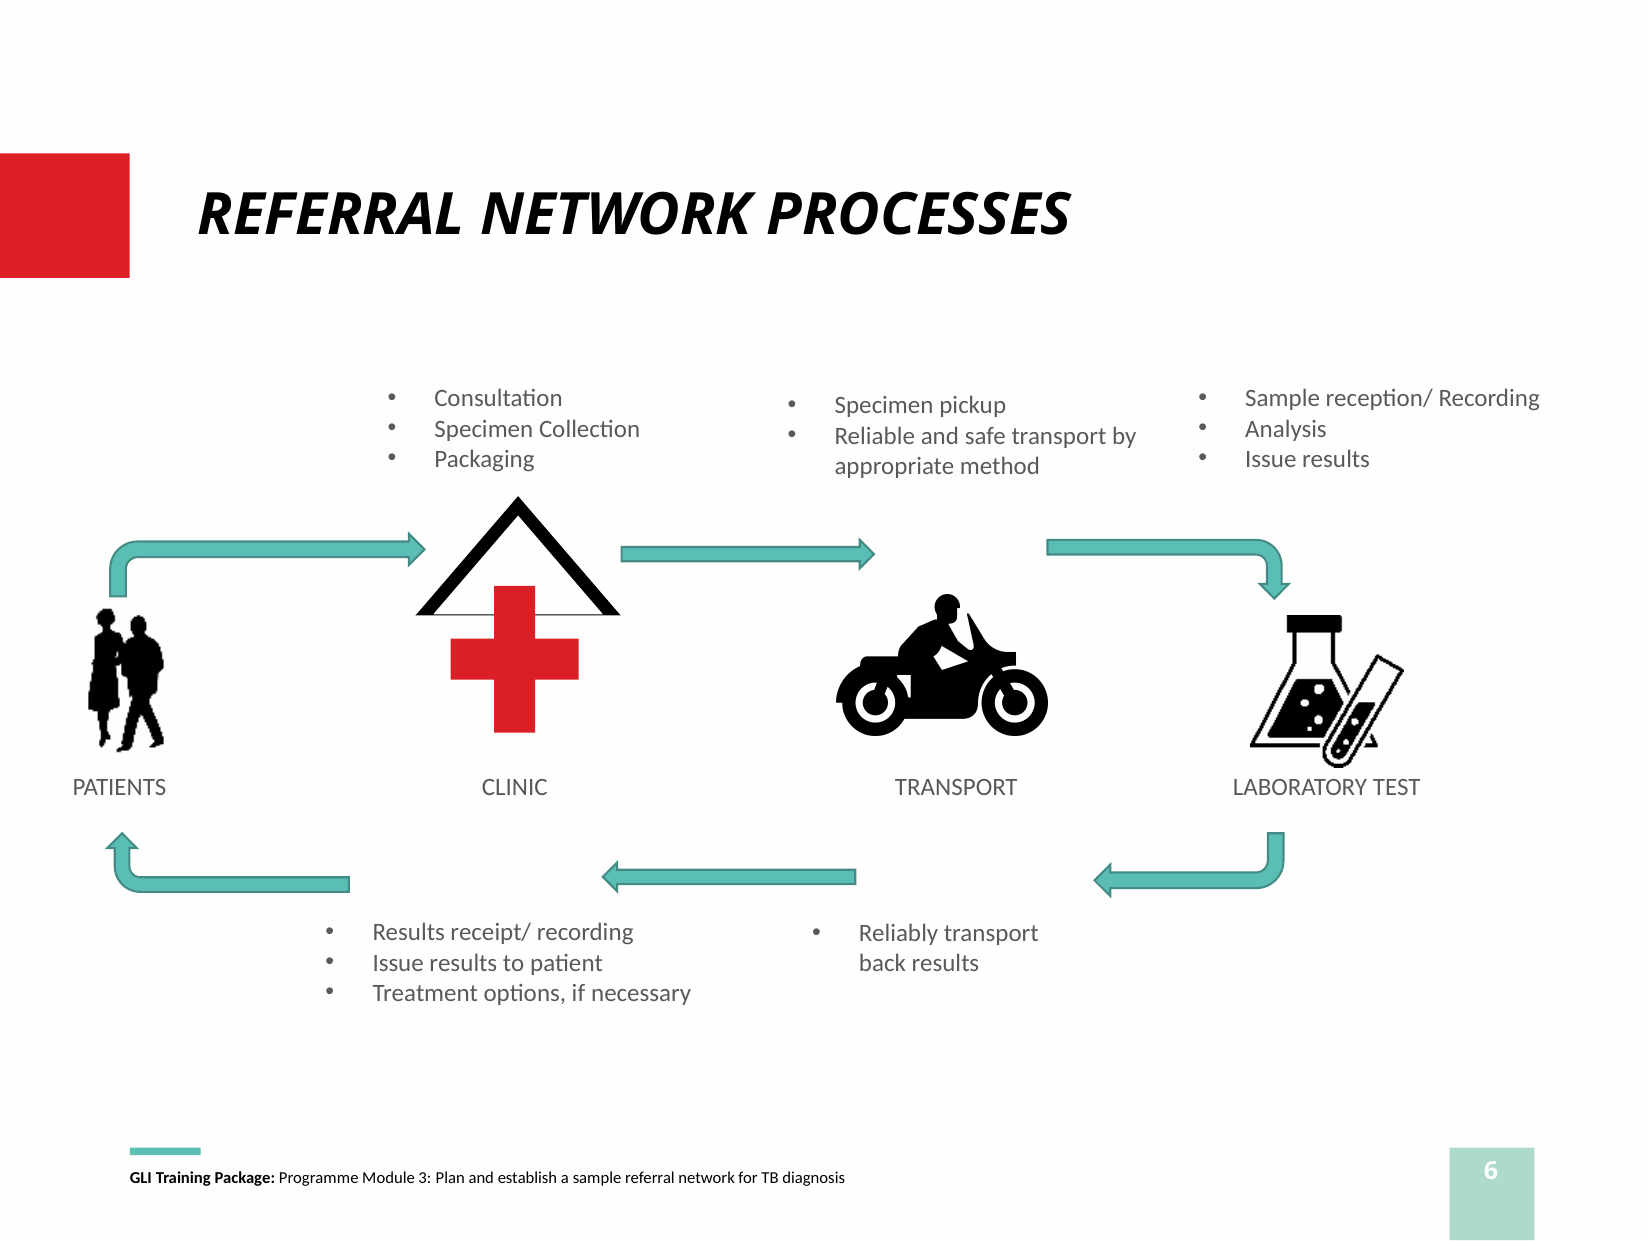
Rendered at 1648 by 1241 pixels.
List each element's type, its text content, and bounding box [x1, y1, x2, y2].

text_box Consultation Specimen Collection Packaging [372, 374, 663, 480]
text_box [640, 537, 876, 571]
text_box [1046, 538, 1292, 600]
text_box [109, 540, 396, 598]
text_box PATIENTS [10, 763, 229, 809]
text_box LABORATORY TEST [1183, 762, 1471, 808]
text_box Results receipt/ recording Issue results to patient Treatment options, if necessary [310, 908, 725, 1044]
text_box Reliably transport back results [797, 909, 1087, 985]
text_box [1093, 832, 1285, 899]
text_box CLINIC [436, 762, 594, 808]
title REFERRAL NETWORK PROCESSES [197, 153, 1450, 278]
text_box [104, 831, 350, 893]
picture [836, 594, 1048, 736]
text_box Sample reception/ Recording Analysis Issue results [1183, 374, 1572, 480]
text_box TRANSPORT [813, 762, 1100, 808]
picture [1250, 615, 1404, 768]
text_box [601, 860, 857, 894]
text_box Specimen pickup Reliable and safe transport by appropriate method [772, 381, 1184, 487]
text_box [396, 505, 640, 661]
picture [80, 606, 186, 754]
text_box [450, 661, 580, 734]
